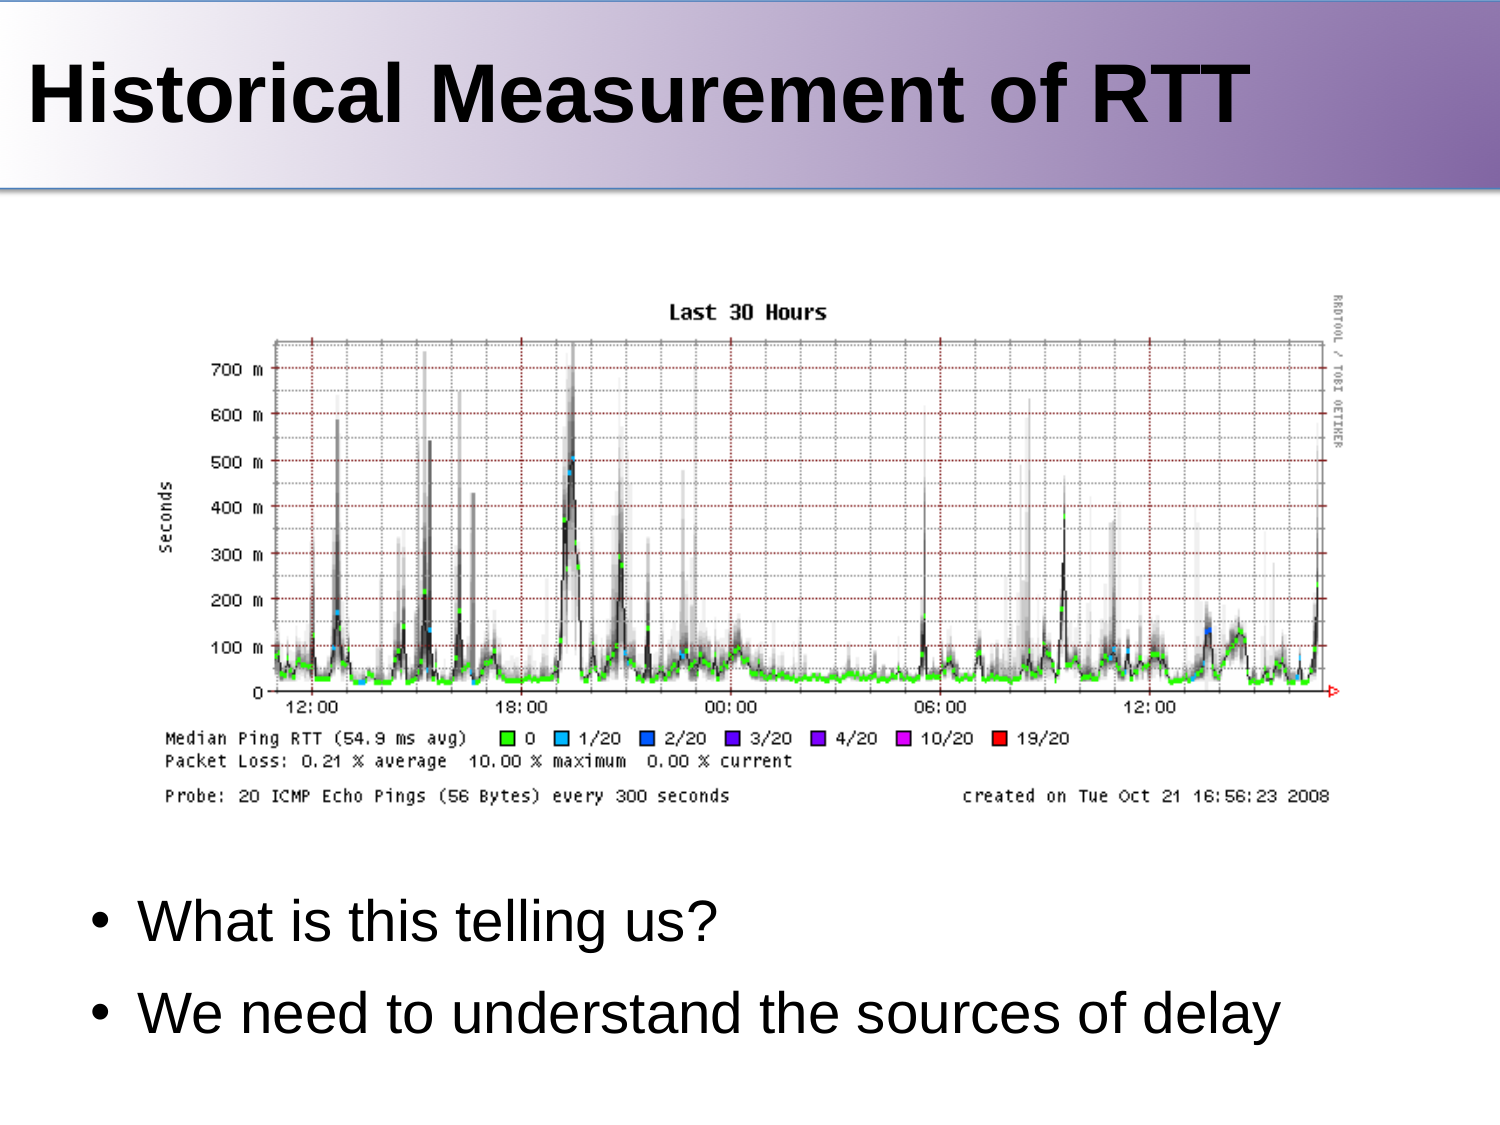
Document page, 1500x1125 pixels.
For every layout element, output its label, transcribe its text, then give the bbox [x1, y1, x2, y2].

picture [143, 287, 1350, 820]
text_box What is this telling us? We need to understand the sources of delay [74, 888, 1459, 1063]
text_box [0, 0, 1500, 201]
